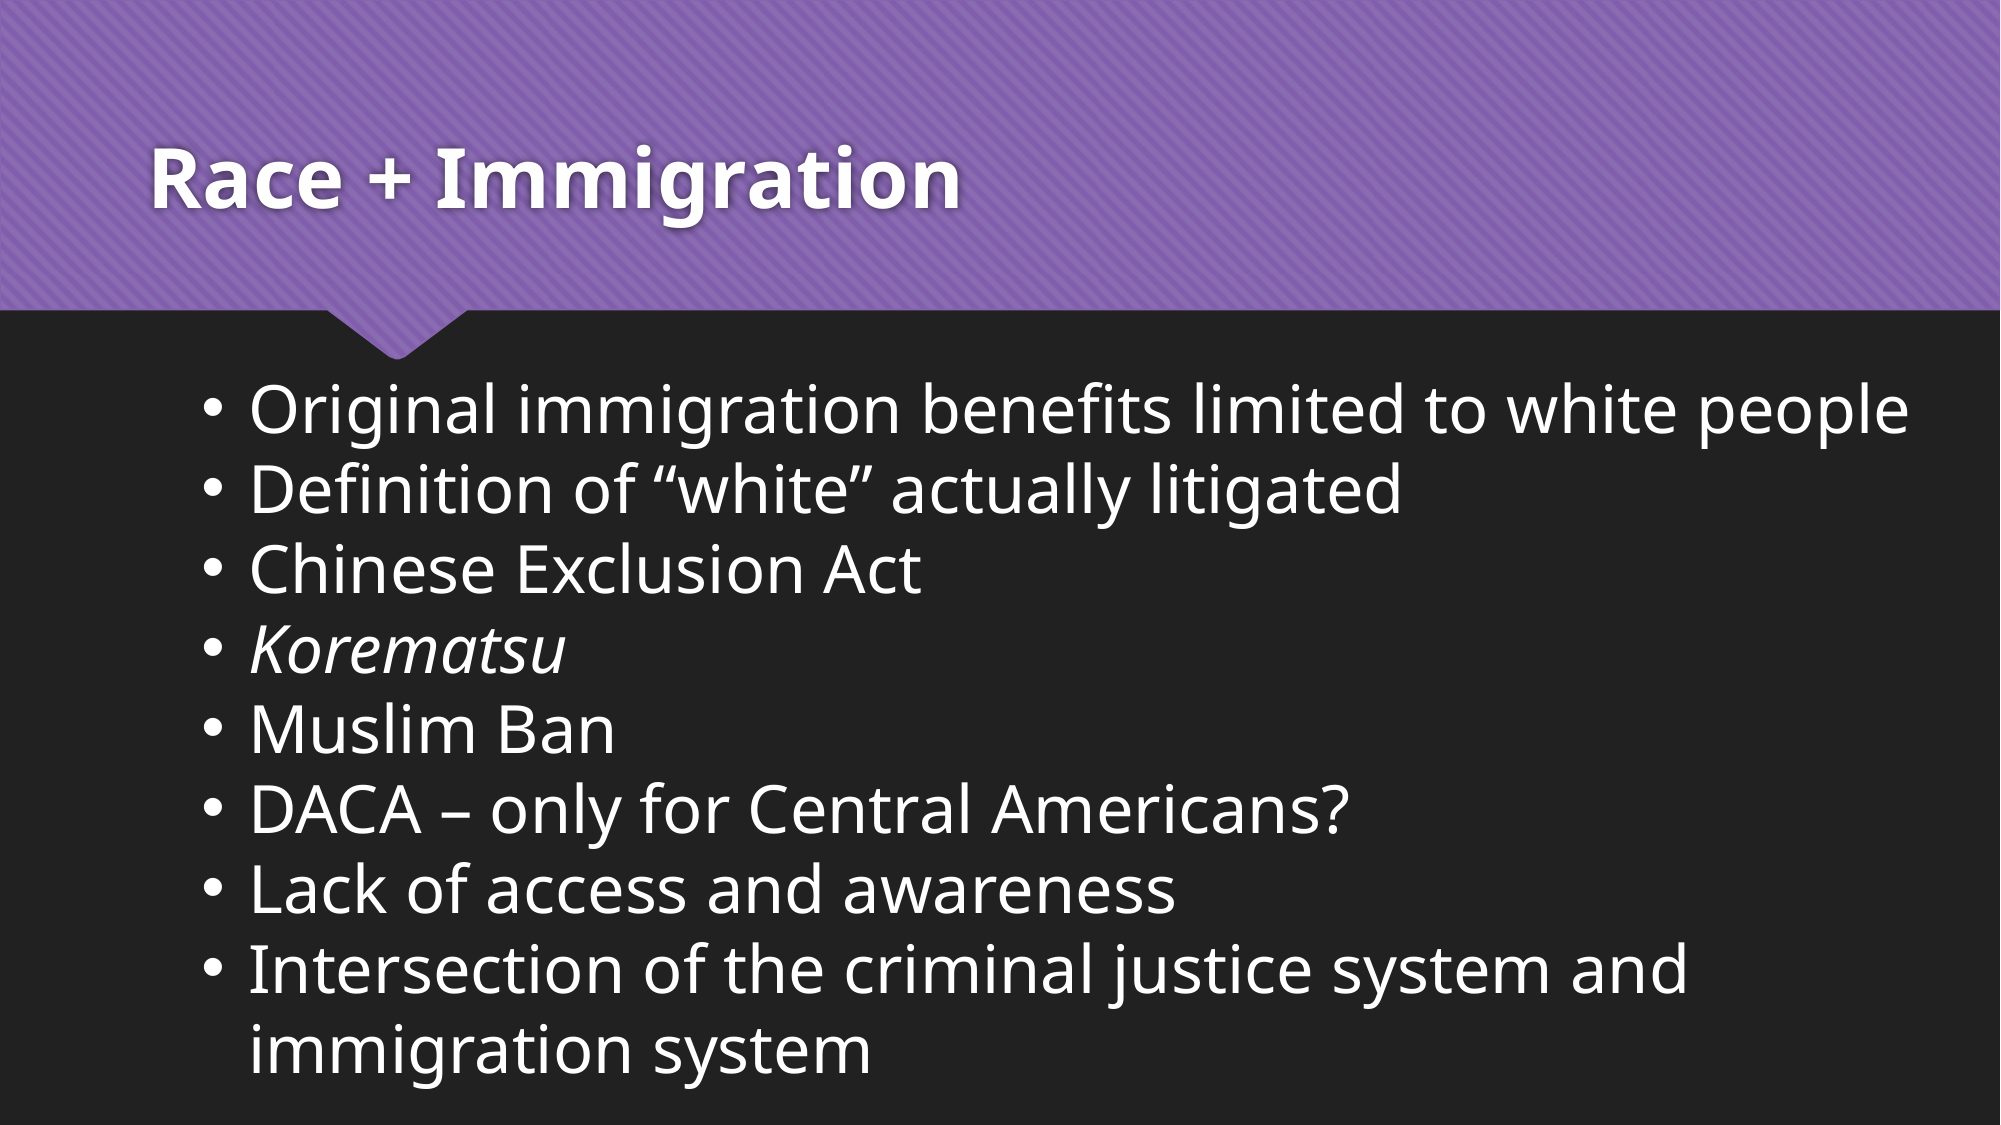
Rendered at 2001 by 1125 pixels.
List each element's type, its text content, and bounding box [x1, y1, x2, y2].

text_box Original immigration benefits limited to white people Definition of “white” actually litigated Chinese Exclusion Act Korematsu Muslim Ban DACA – only for Central Americans? Lack of access and awareness Intersection of the criminal justice system and immigration system [186, 359, 1979, 1094]
title Race + Immigration [132, 73, 1868, 233]
